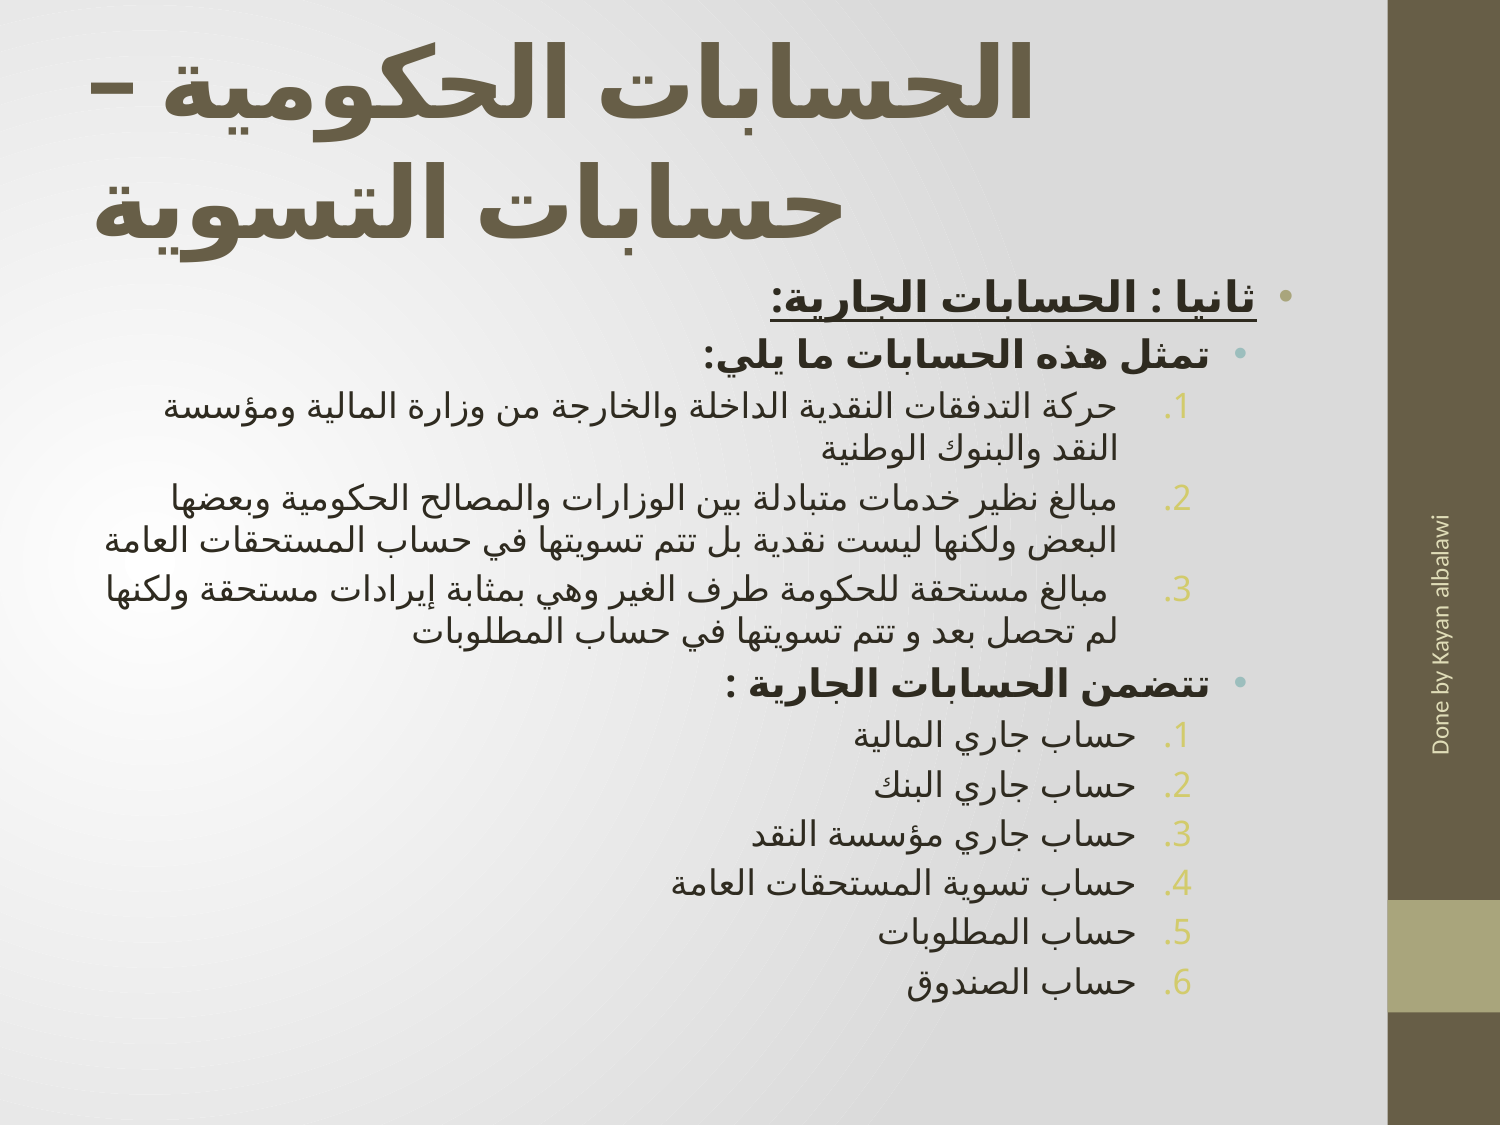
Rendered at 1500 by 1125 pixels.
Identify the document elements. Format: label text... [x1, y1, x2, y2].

list ثانيا : الحسابات الجارية: تمثل هذه الحسابات ما يلي: حركة التدفقات النقدية الداخلة والخارجة من وزارة المالية ومؤسسة النقد والبنوك الوطنية مبالغ نظير خدمات متبادلة بين الوزارات والمصالح الحكومية وبعضها البعض ولكنها ليست نقدية بل تتم تسويتها في حساب المستحقات العامة مبالغ مستحقة للحكومة طرف الغير وهي بمثابة إيرادات مستحقة ولكنها لم تحصل بعد و تتم تسويتها في حساب المطلوبات تتضمن الحسابات الجارية : حساب جاري المالية حساب جاري البنك حساب جاري مؤسسة النقد حساب تسوية المستحقات العامة حساب المطلوبات حساب الصندوق [75, 262, 1325, 1050]
title الحسابات الحكومية – حسابات التسوية [75, 45, 1325, 233]
footer Done by Kayan albalawi [1408, 500, 1469, 889]
